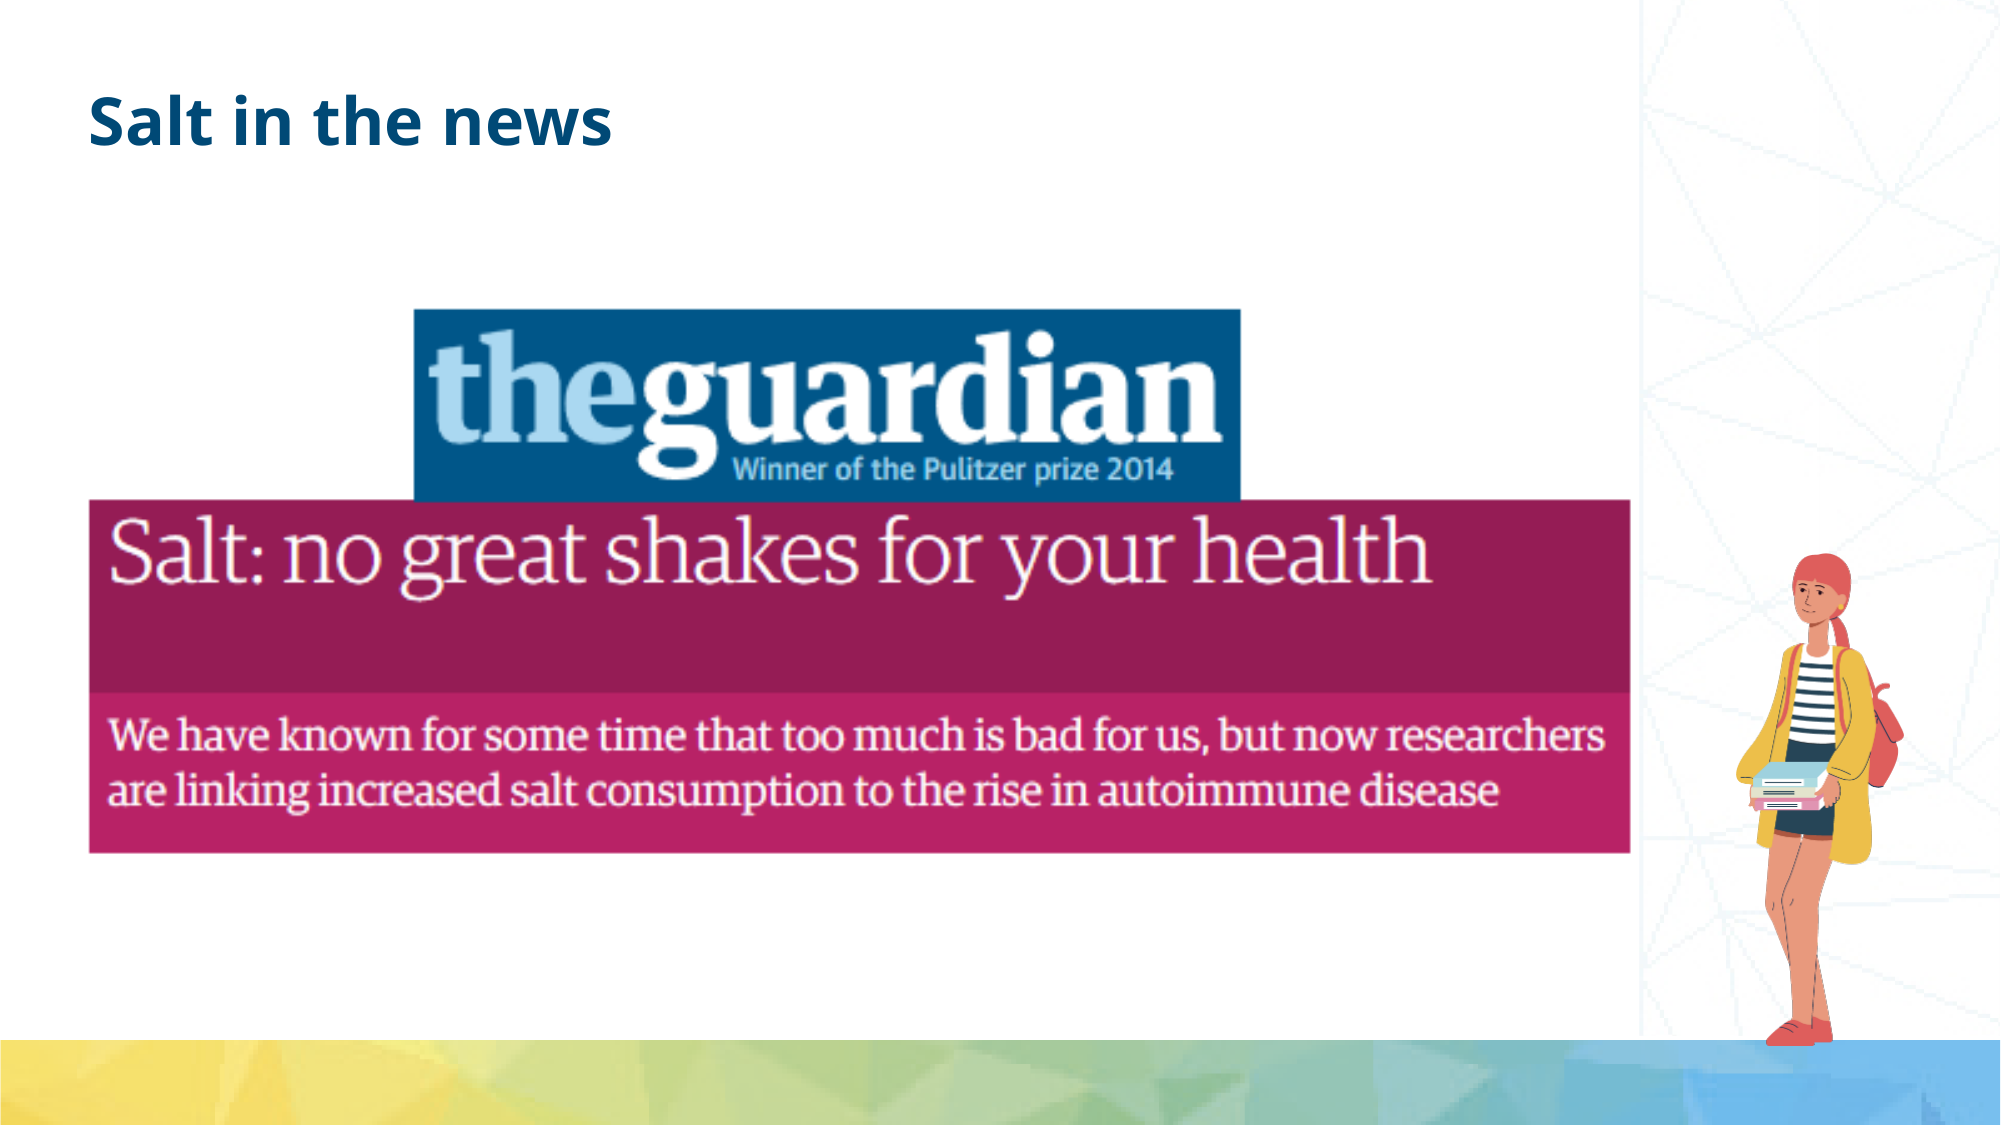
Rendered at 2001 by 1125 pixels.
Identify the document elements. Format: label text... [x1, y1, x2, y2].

picture [85, 295, 1637, 865]
picture [0, 0, 2001, 1125]
title Salt in the news [88, 88, 1565, 161]
